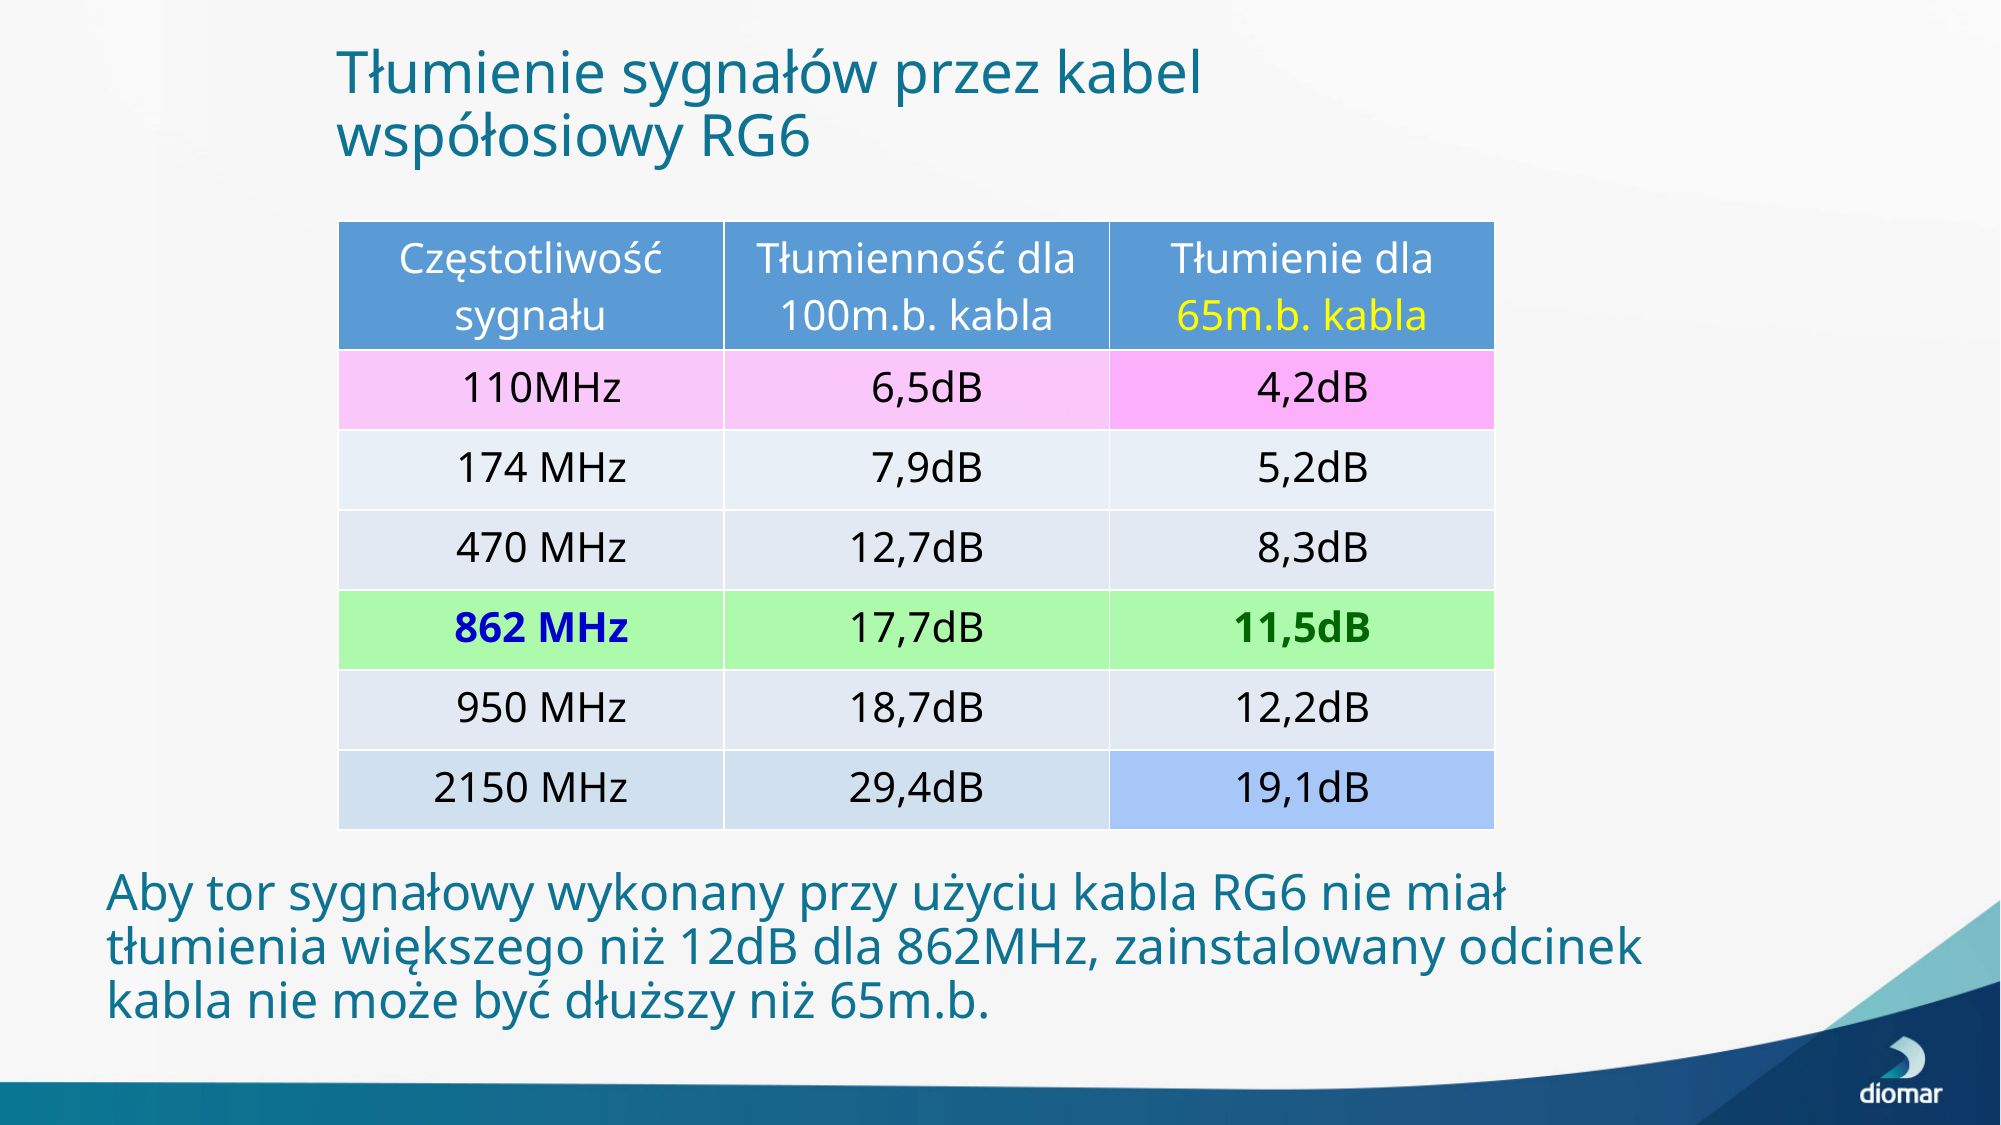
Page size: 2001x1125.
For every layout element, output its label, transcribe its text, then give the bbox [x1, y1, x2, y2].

table_header Tłumienność dla 100m.b. kabla [725, 222, 1109, 349]
table_cell 29,4dB [725, 751, 1109, 829]
table_cell 12,7dB [725, 511, 1109, 589]
table_cell 6,5dB [725, 351, 1109, 429]
table_cell 17,7dB [725, 591, 1109, 669]
table_cell 470 MHz [339, 511, 723, 589]
table_cell 4,2dB [1110, 351, 1494, 429]
table_cell 110MHz [339, 351, 723, 429]
table_cell 11,5dB [1110, 591, 1494, 669]
table_cell 8,3dB [1110, 511, 1494, 589]
table_cell 7,9dB [725, 431, 1109, 509]
table_cell 19,1dB [1110, 751, 1494, 829]
table_cell 5,2dB [1110, 431, 1494, 509]
title Tłumienie sygnałów przez kabel współosiowy RG6 [321, 60, 1547, 153]
table_header Tłumienie dla 65m.b. kabla [1110, 222, 1494, 349]
table_cell 18,7dB [725, 671, 1109, 749]
table_cell 950 MHz [339, 671, 723, 749]
table_cell 2150 MHz [339, 751, 723, 829]
table_cell 862 MHz [339, 591, 723, 669]
table_header Częstotliwość sygnału [339, 222, 723, 349]
picture [0, 0, 2001, 1125]
table_cell 174 MHz [339, 431, 723, 509]
table_cell 12,2dB [1110, 671, 1494, 749]
text_box Aby tor sygnałowy wykonany przy użyciu kabla RG6 nie miał tłumienia większego niż 12dB dla 862MHz, zainstalowany odcinek kabla nie może być dłuższy niż 65m.b. [91, 854, 1707, 1042]
